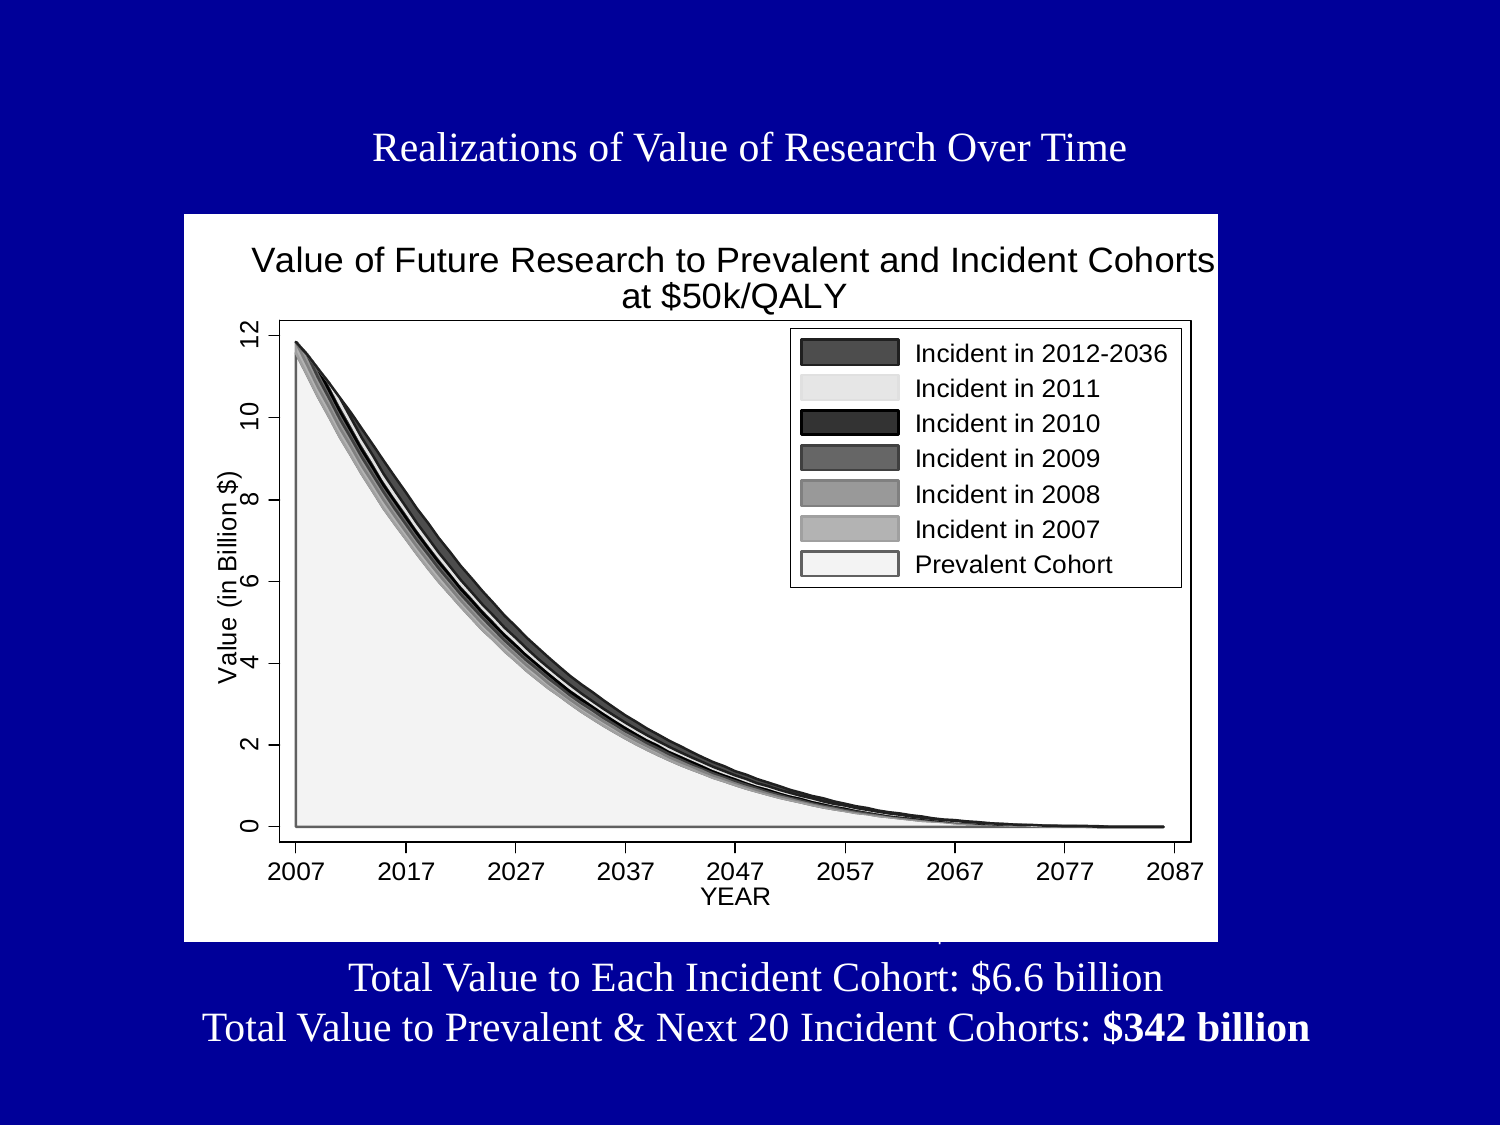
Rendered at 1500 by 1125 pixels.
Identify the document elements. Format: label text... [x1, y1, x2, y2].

text_box Realizations of Value of Research Over Time [162, 112, 1338, 178]
picture [174, 205, 1227, 951]
text_box Total Value to Prevalent Cohort: $207 billion Total Value to Each Incident Cohort: $6.6 billion Total Value to Prevalent & Next 20 Incident Cohorts: $342 billion [37, 892, 1475, 1058]
